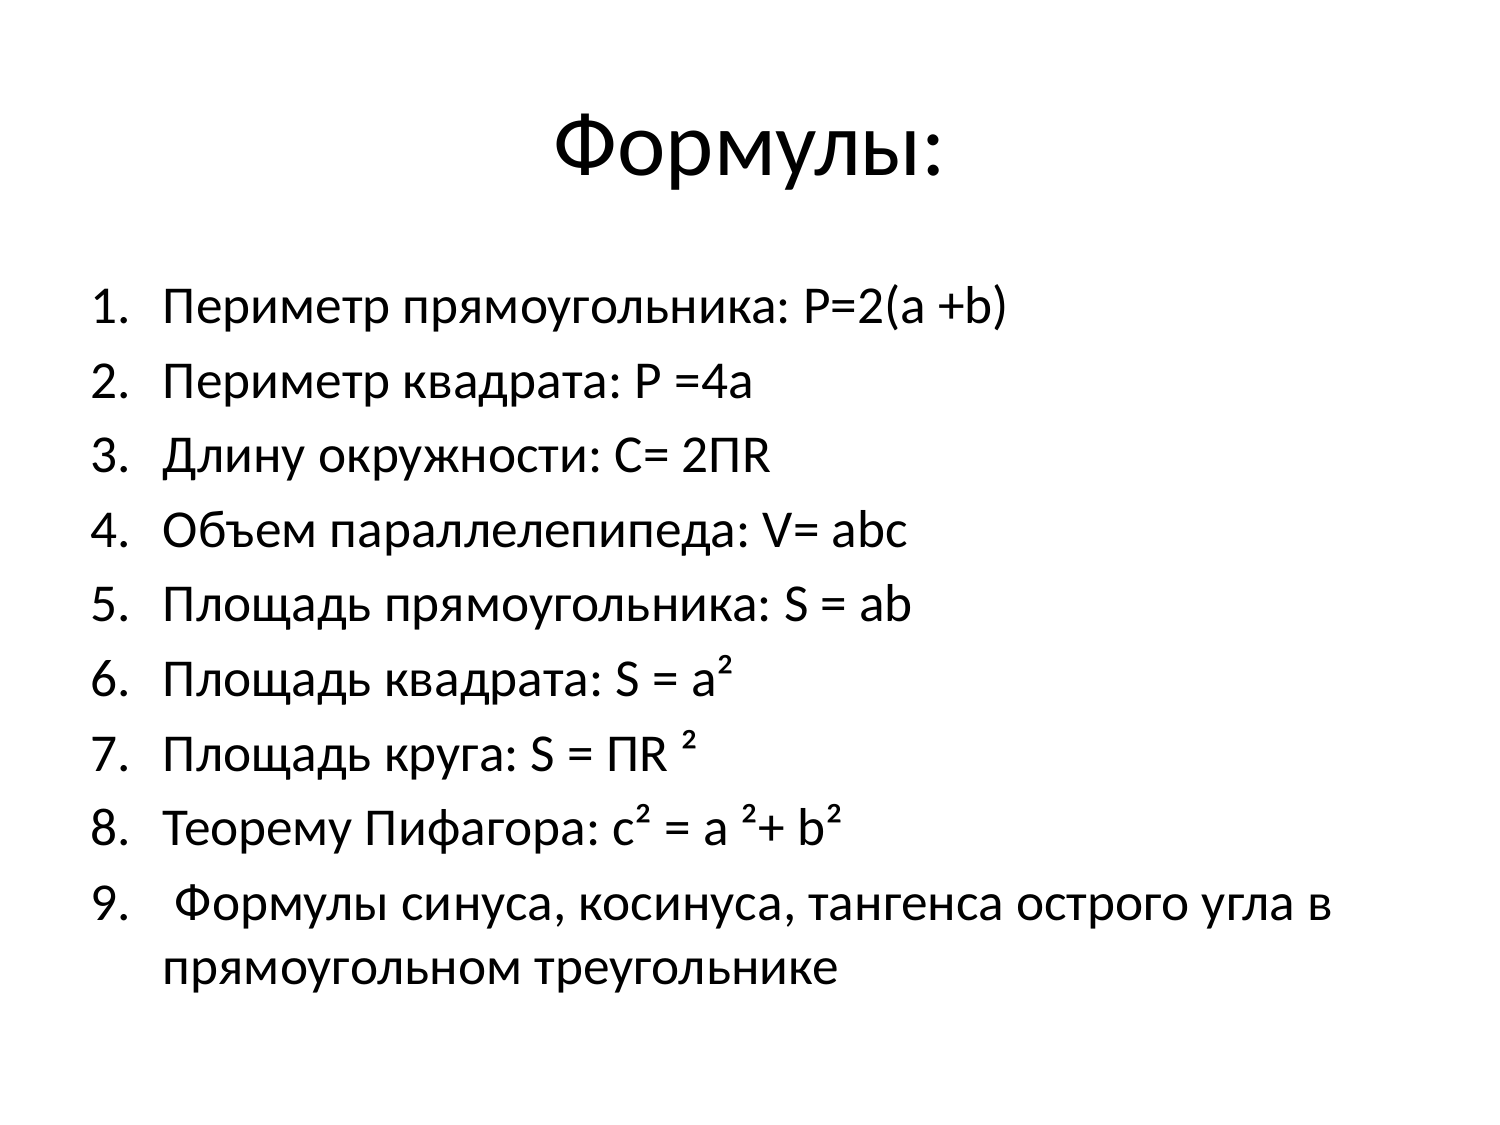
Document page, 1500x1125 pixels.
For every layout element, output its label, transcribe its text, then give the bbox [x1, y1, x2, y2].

list Периметр прямоугольника: Р=2(а +b) Периметр квадрата: Р =4а Длину окружности: С= 2ПR Объем параллелепипеда: V= abc Площадь прямоугольника: S = ab Площадь квадрата: S = а² Площадь круга: S = ПR ² Теорему Пифагора: c² = a ²+ b² Формулы синуса, косинуса, тангенса острого угла в прямоугольном треугольнике [75, 262, 1425, 1005]
title Формулы: [75, 45, 1425, 233]
